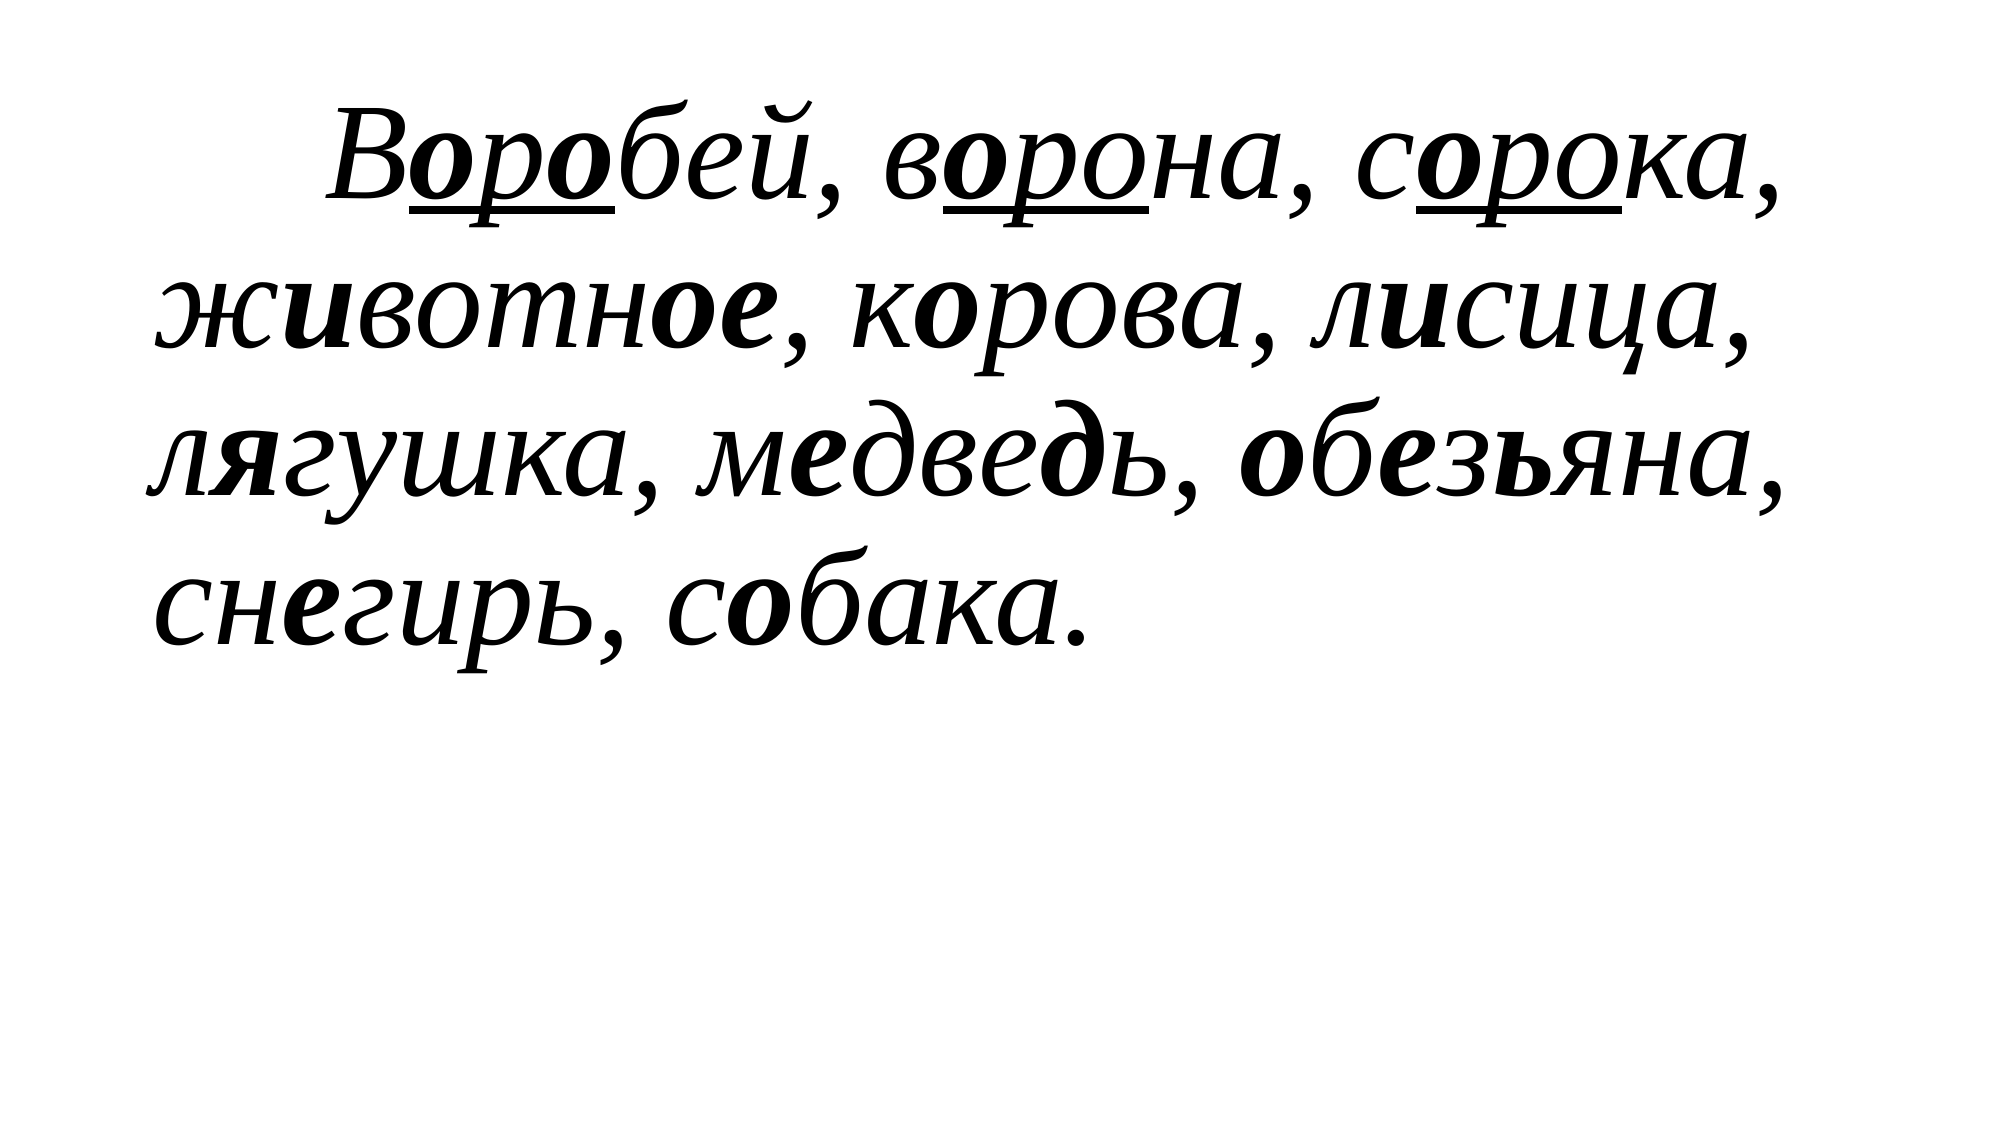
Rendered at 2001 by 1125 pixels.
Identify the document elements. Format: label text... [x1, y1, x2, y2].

list Воробей, ворона, сорока, животное, корова, лисица, лягушка, медведь, обезьяна, снегирь, собака. [137, 72, 1863, 1014]
